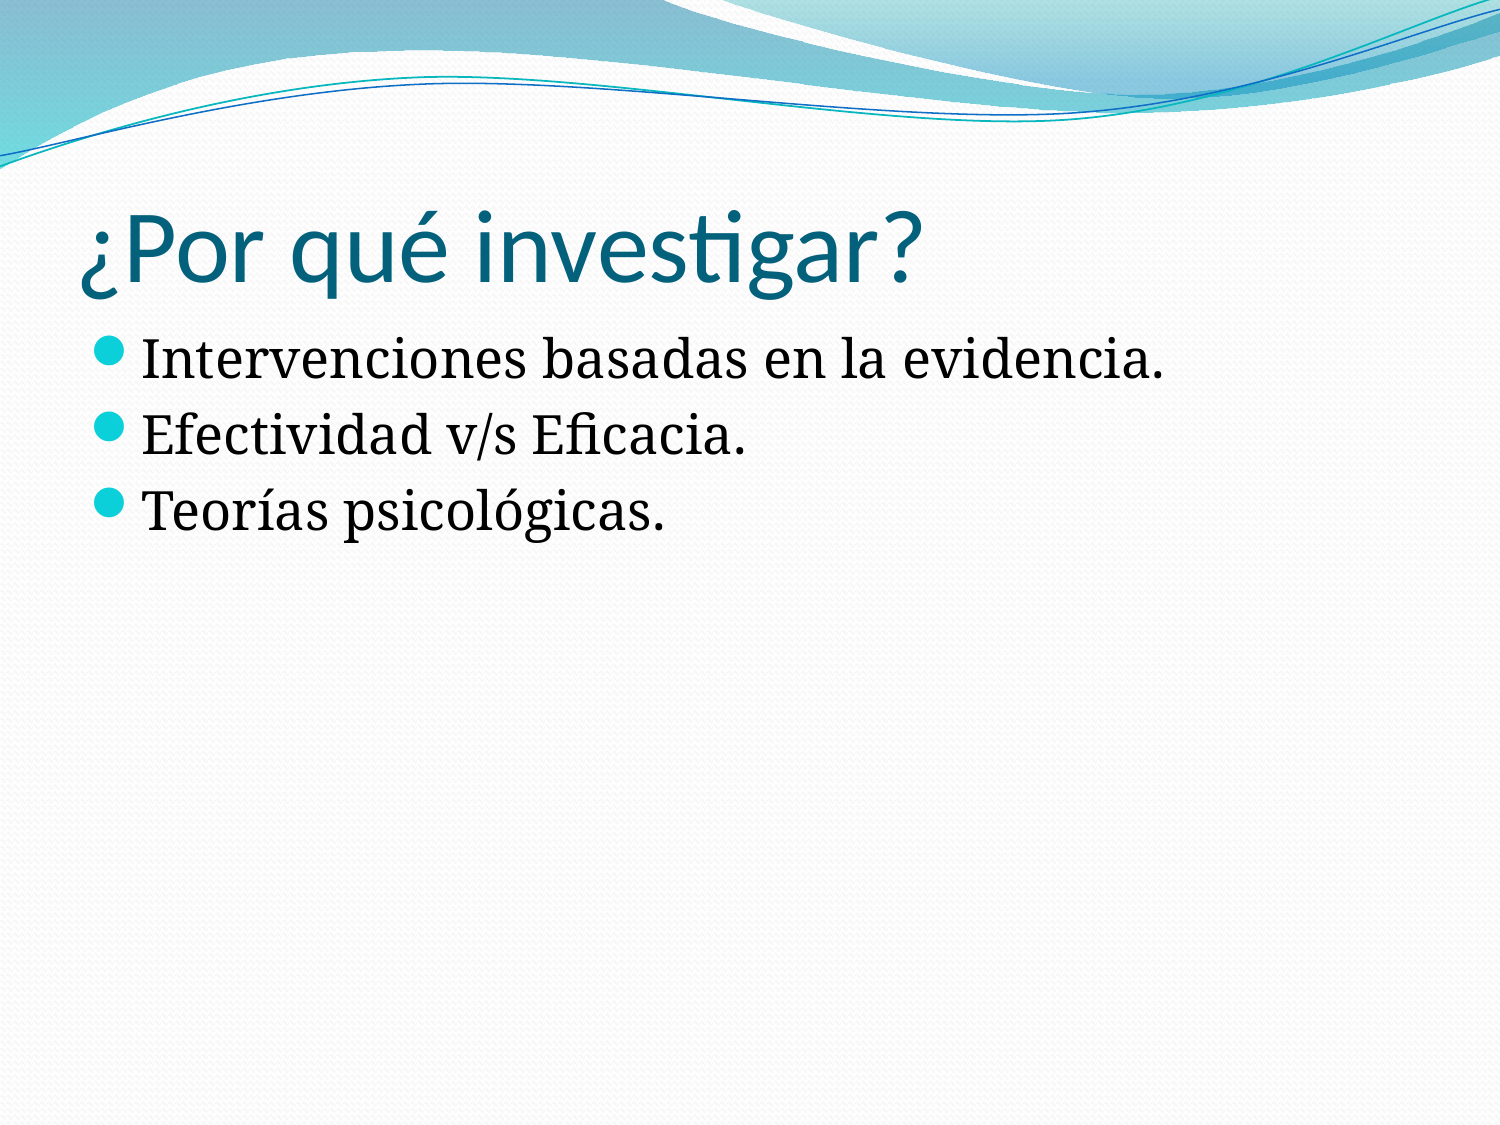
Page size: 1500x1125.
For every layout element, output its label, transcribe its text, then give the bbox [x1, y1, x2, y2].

list Intervenciones basadas en la evidencia. Efectividad v/s Eficacia. Teorías psicológicas. [75, 317, 1425, 1038]
title ¿Por qué investigar? [75, 115, 1425, 303]
